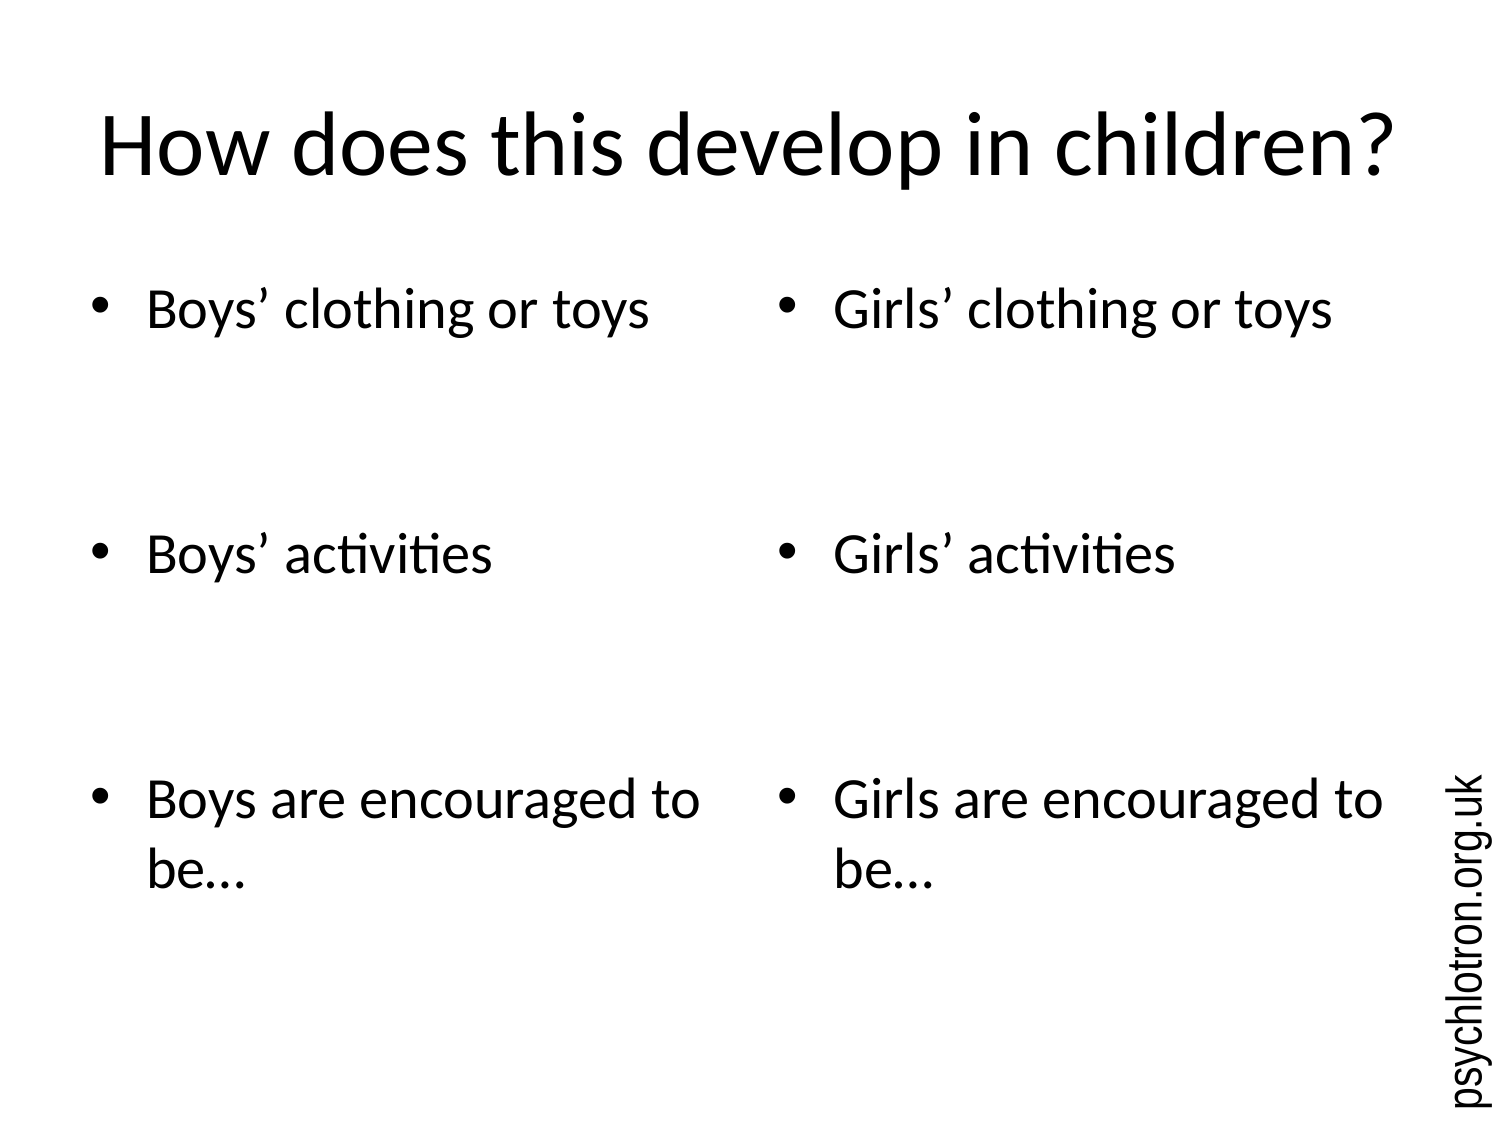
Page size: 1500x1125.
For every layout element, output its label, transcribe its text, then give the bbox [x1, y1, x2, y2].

list Girls’ clothing or toys Girls’ activities Girls are encouraged to be… [762, 262, 1426, 1006]
title How does this develop in children? [74, 44, 1426, 233]
list Boys’ clothing or toys Boys’ activities Boys are encouraged to be… [74, 262, 738, 1006]
